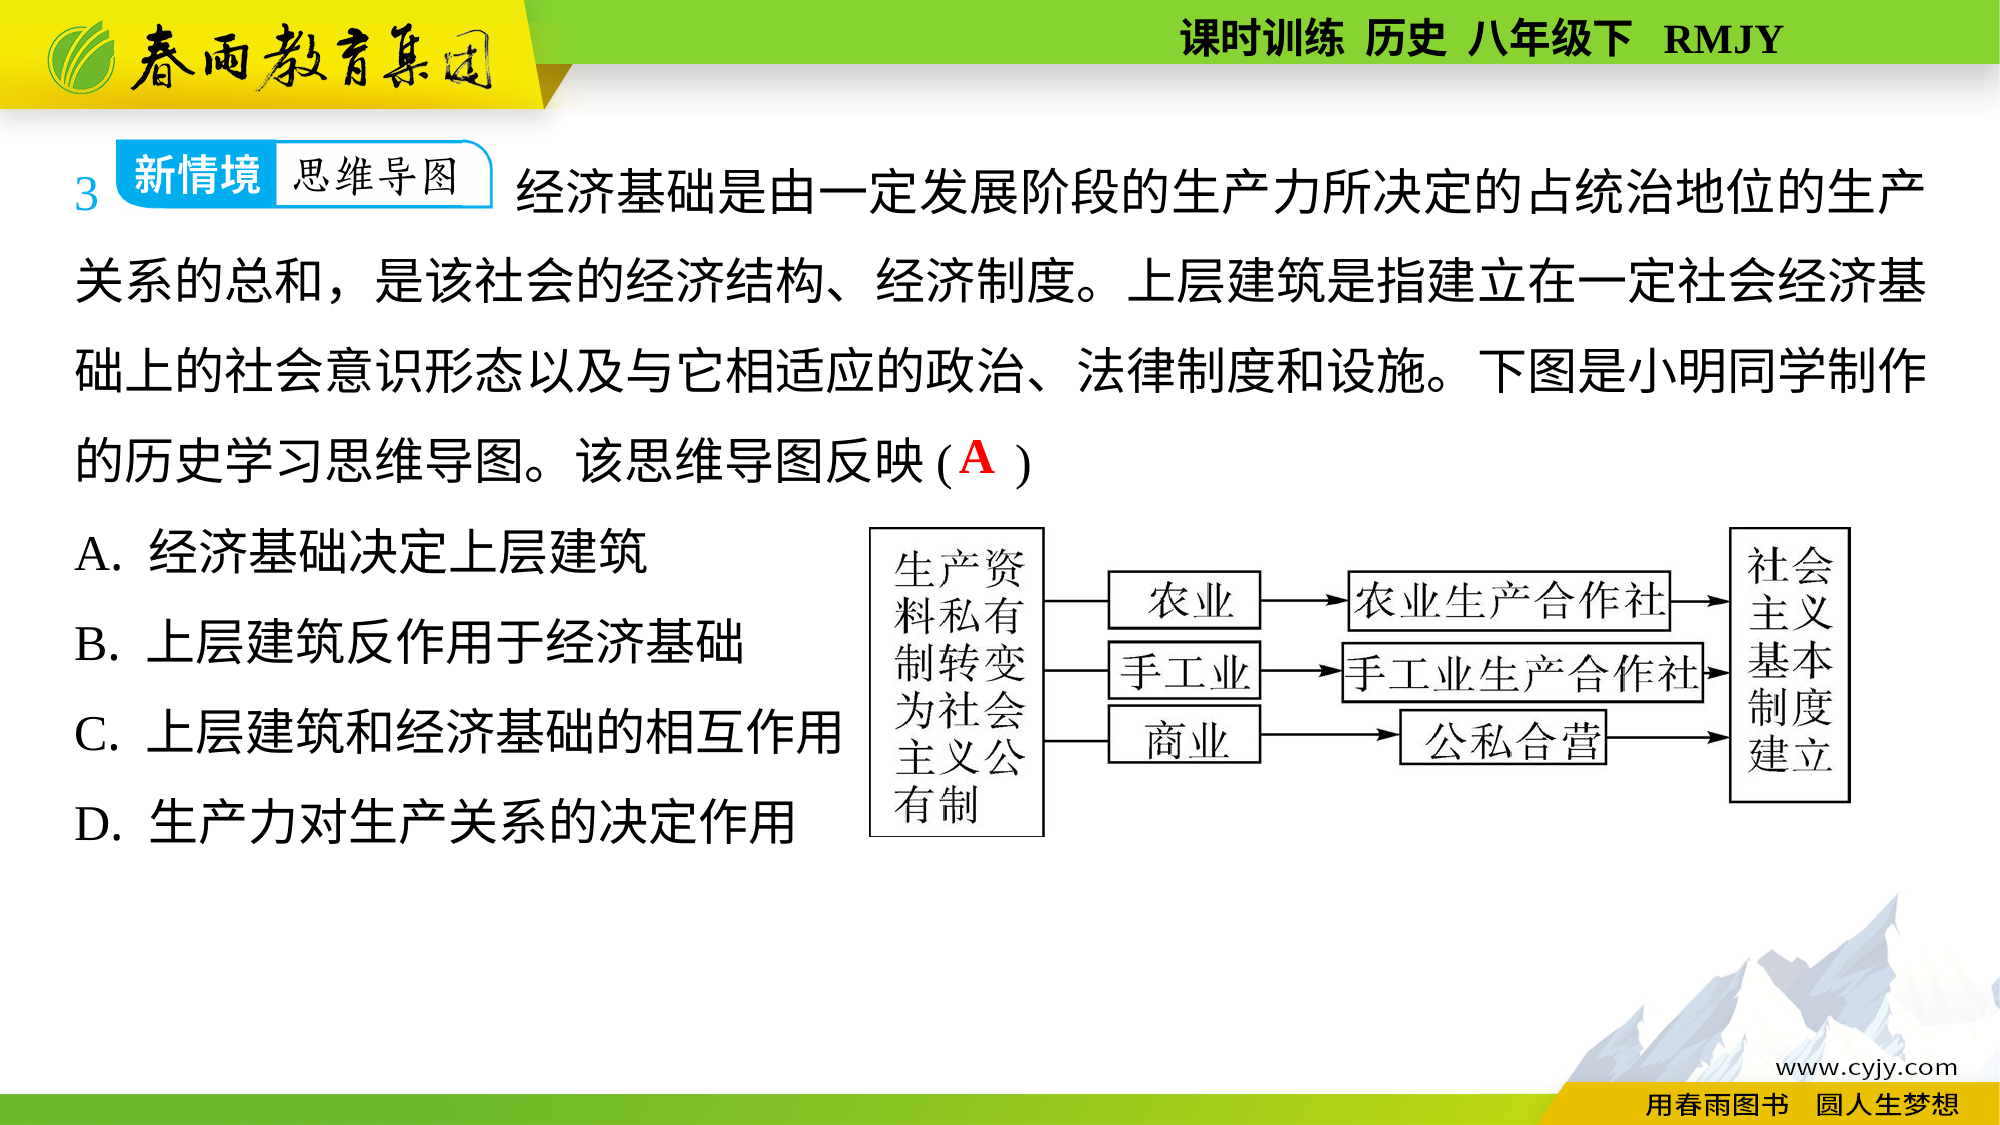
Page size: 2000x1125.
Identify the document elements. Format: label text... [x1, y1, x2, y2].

text_box A [944, 415, 1010, 491]
picture [0, 0, 2000, 1125]
list 3 经济基础是由一定发展阶段的生产力所决定的占统治地位的生产关系的总和，是该社会的经济结构、经济制度。上层建筑是指建立在一定社会经济基础上的社会意识形态以及与它相适应的政治、法律制度和设施。下图是小明同学制作的历史学习思维导图。该思维导图反映( ) A. 经济基础决定上层建筑 B. 上层建筑反作用于经济基础 C. 上层建筑和经济基础的相互作用 D. 生产力对生产关系的决定作用 [59, 122, 1944, 865]
